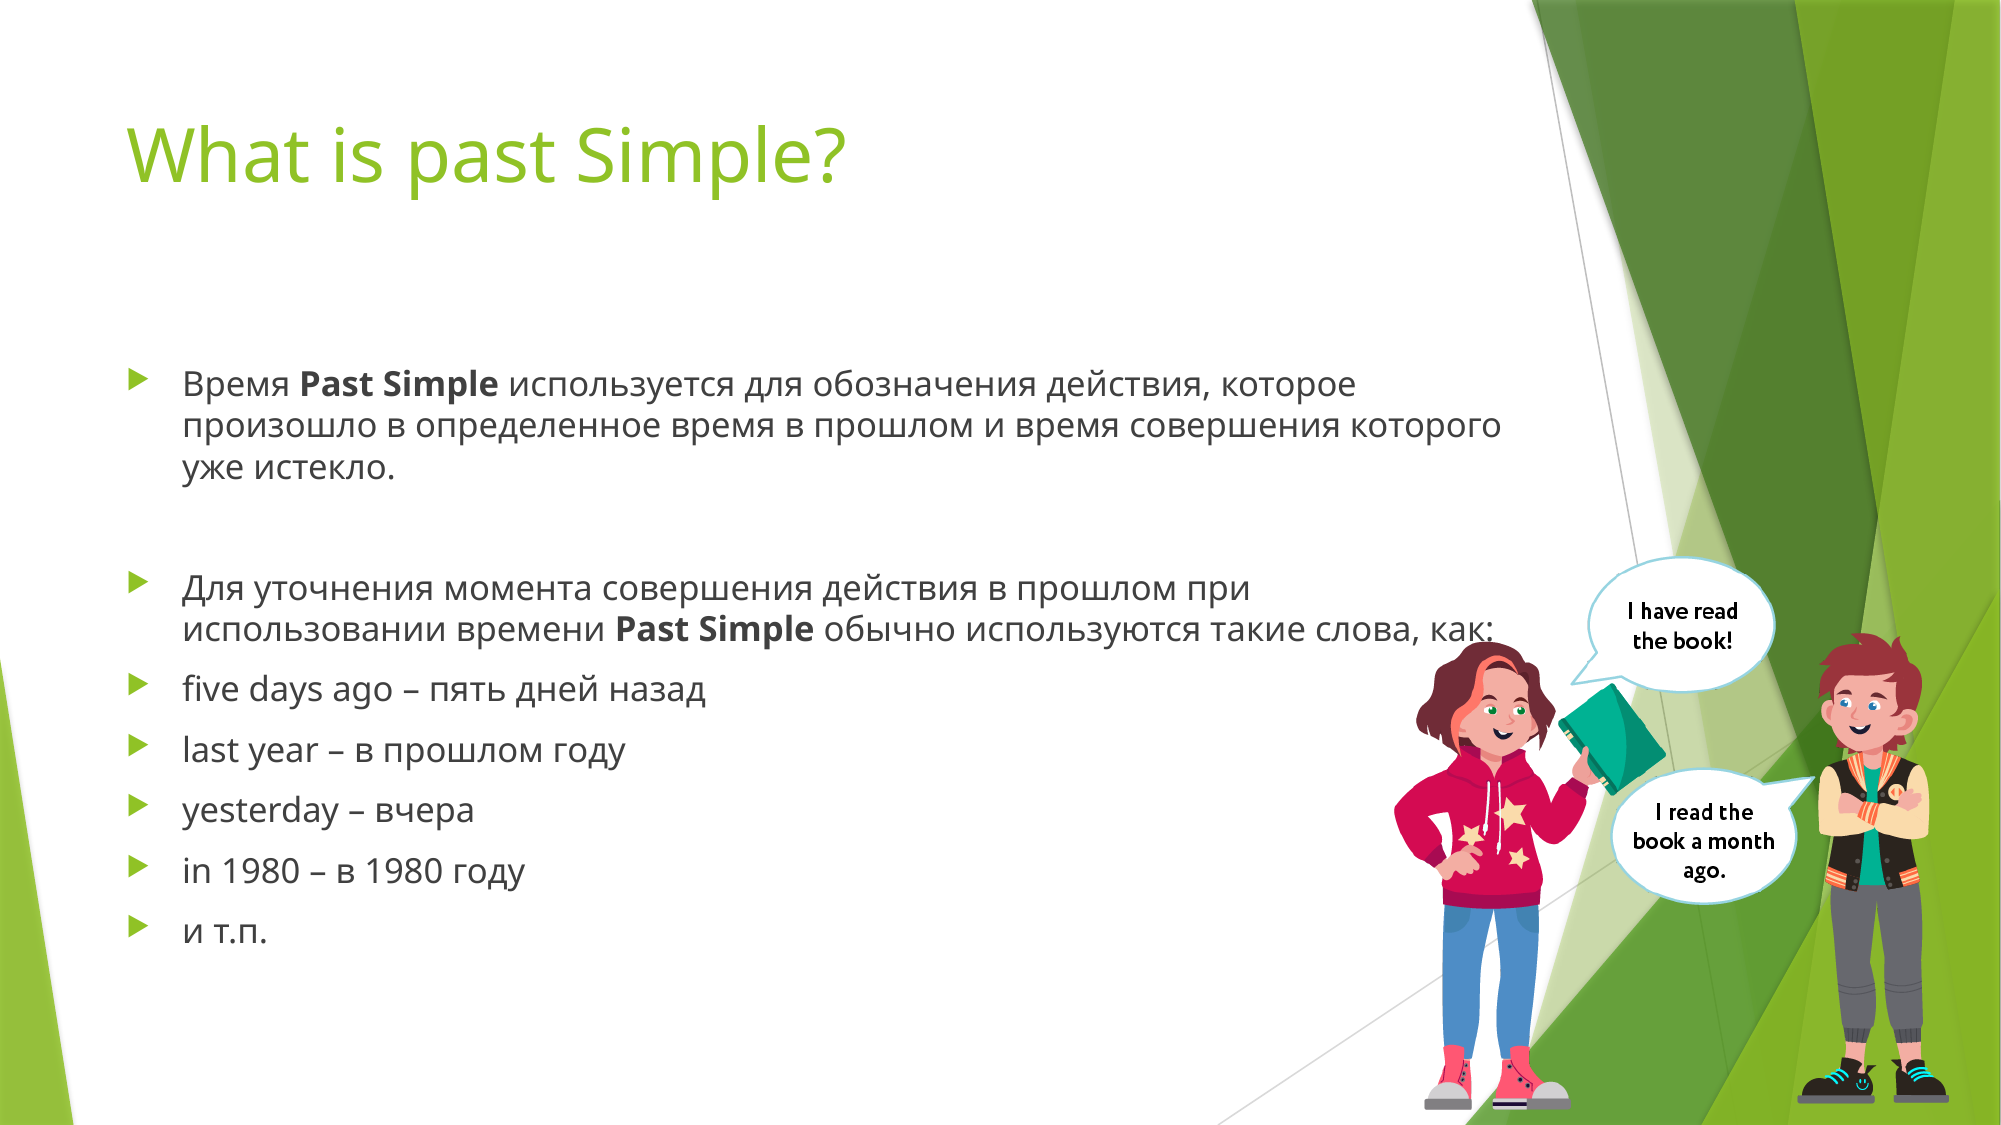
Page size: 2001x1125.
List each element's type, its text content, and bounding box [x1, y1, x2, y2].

list Время Past Simple используется для обозначения действия, которое произошло в определенное время в прошлом и время совершения которого уже истекло. Для уточнения момента совершения действия в прошлом при использовании времени Past Simple обычно используются такие слова, как: five days ago – пять дней назад last year – в прошлом году yesterday – вчера in 1980 – в 1980 году и т.п. [111, 354, 1522, 992]
title What is past Simple? [111, 99, 1522, 317]
picture [1385, 545, 1966, 1125]
